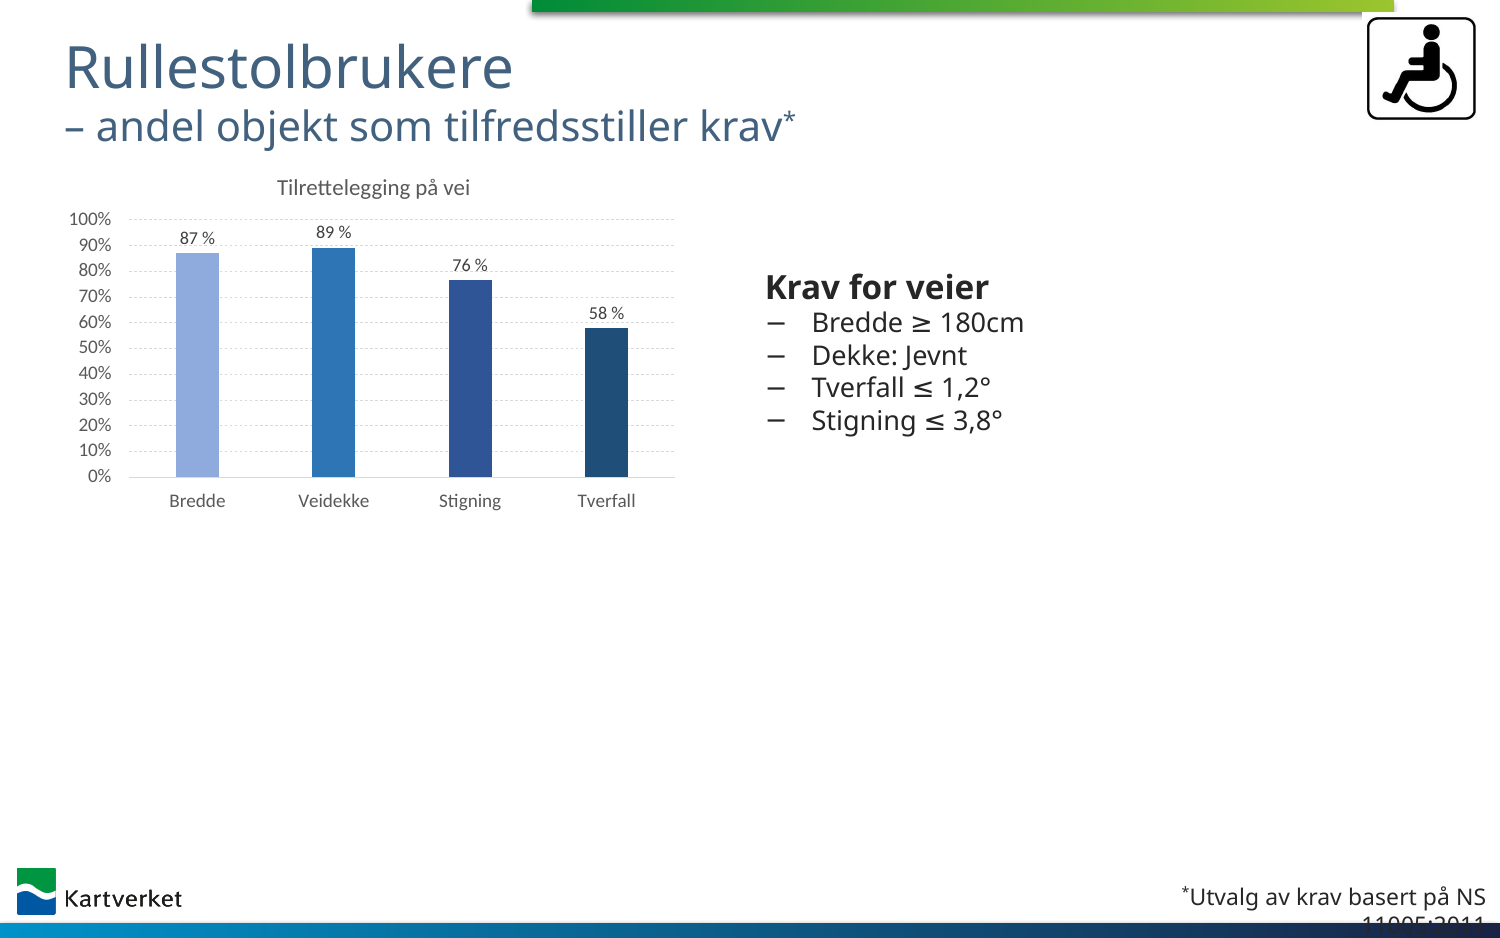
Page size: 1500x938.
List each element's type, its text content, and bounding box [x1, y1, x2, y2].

text_box Rullestolbrukere – andel objekt som tilfredsstiller krav* [49, 25, 1431, 158]
text_box *Utvalg av krav basert på NS 11005:2011 [1068, 873, 1500, 938]
text_box Krav for veier Bredde ≥ 180cm Dekke: Jevnt Tverfall ≤ 1,2° Stigning ≤ 3,8° [750, 258, 1234, 444]
picture [1362, 12, 1481, 126]
picture [62, 166, 686, 519]
